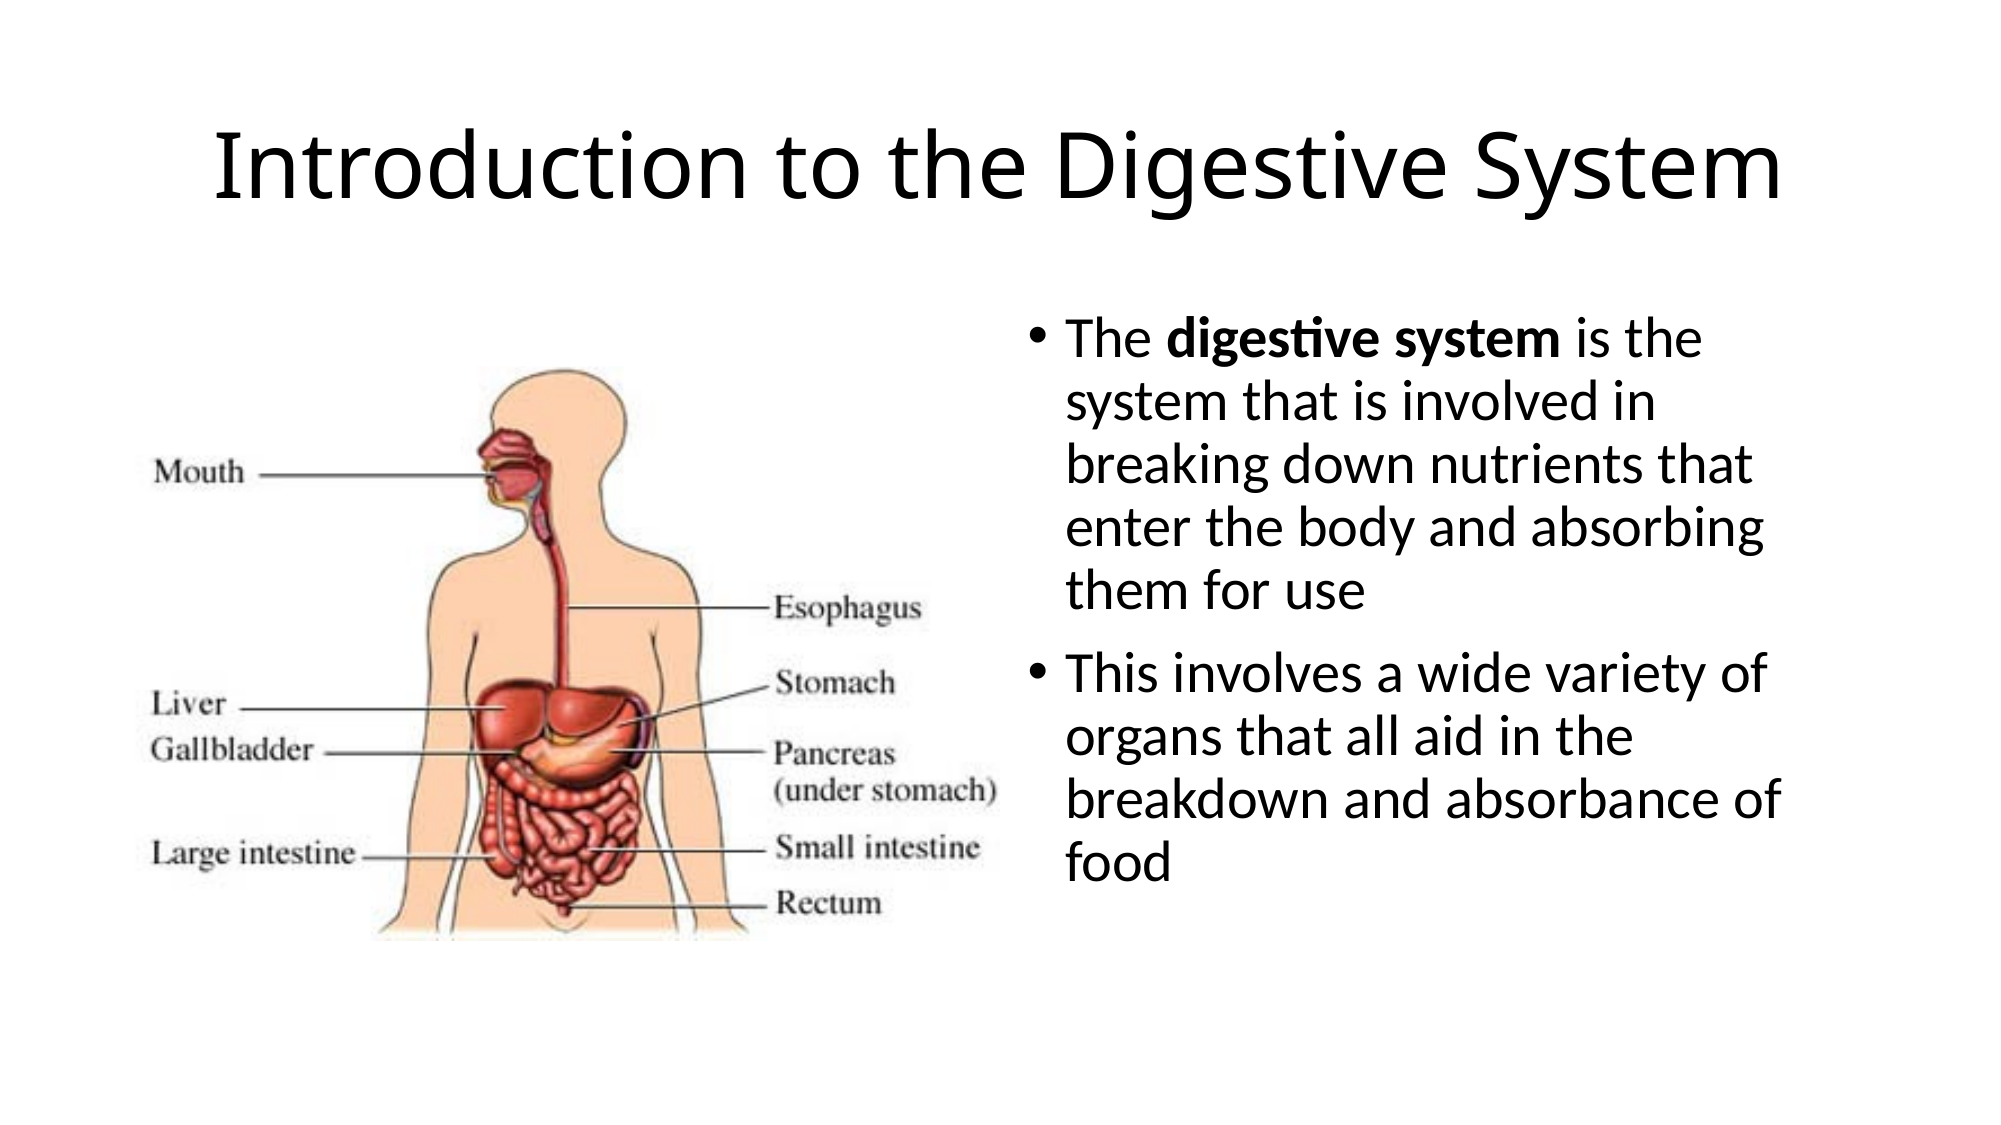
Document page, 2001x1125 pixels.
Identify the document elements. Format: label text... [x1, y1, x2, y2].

title Introduction to the Digestive System [137, 59, 1863, 278]
list The digestive system is the system that is involved in breaking down nutrients that enter the body and absorbing them for use This involves a wide variety of organs that all aid in the breakdown and absorbance of food [1012, 299, 1863, 1014]
picture [119, 366, 1000, 941]
